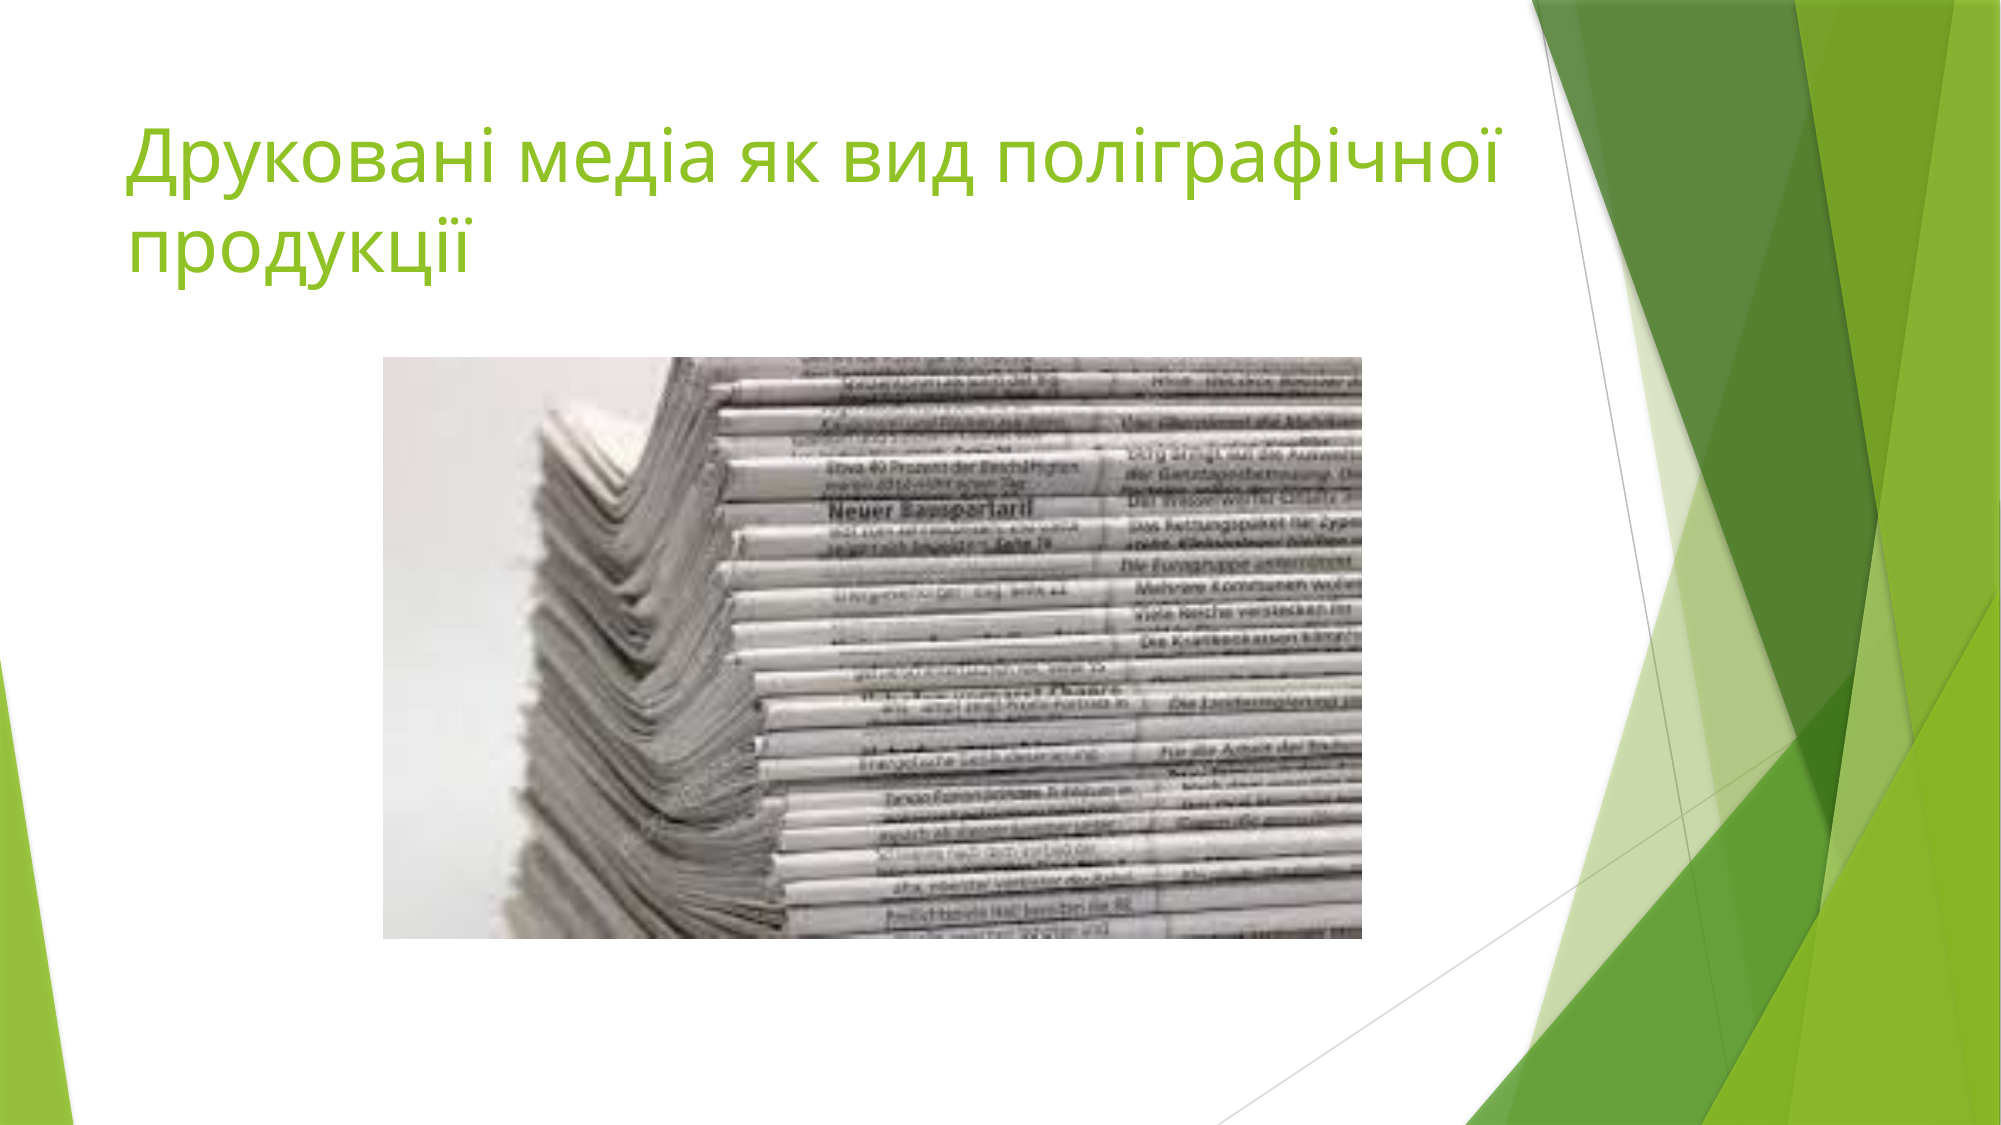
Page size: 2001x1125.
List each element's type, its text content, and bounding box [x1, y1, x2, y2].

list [382, 356, 1362, 940]
title Друковані медіа як вид поліграфічної продукції [111, 99, 1522, 317]
